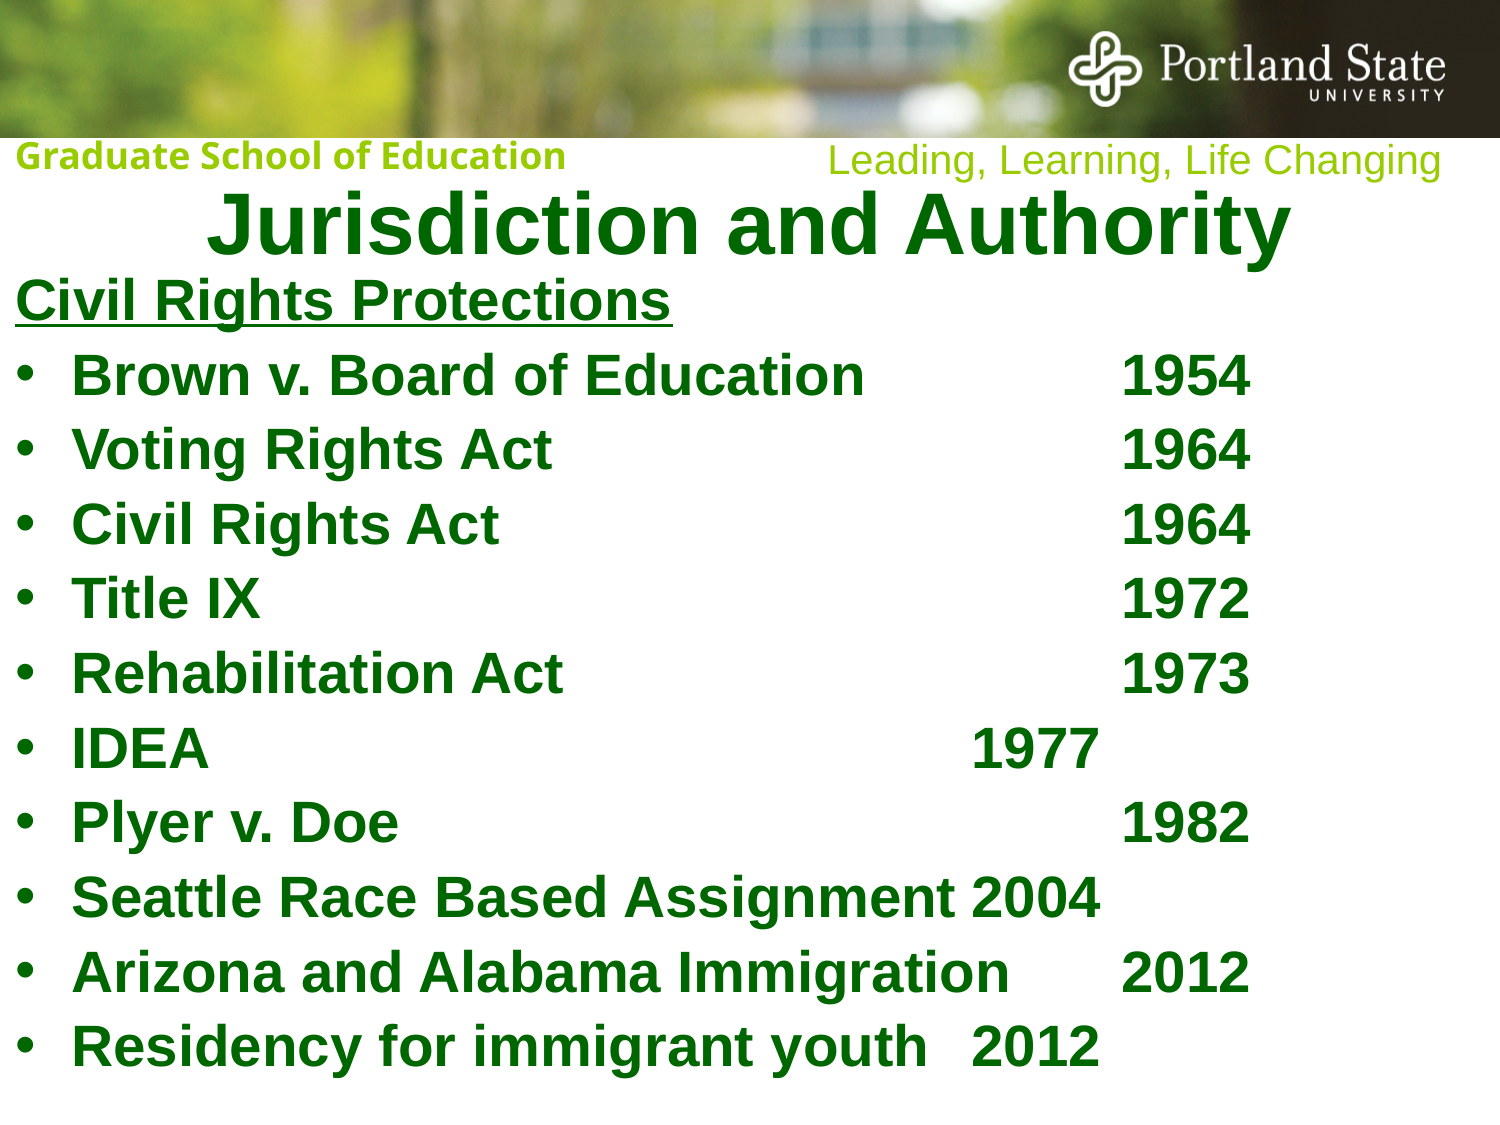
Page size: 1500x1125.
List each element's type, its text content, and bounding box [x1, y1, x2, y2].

list Civil Rights Protections Brown v. Board of Education 1954 Voting Rights Act 1964 Civil Rights Act 1964 Title IX 1972 Rehabilitation Act 1973 IDEA 1977 Plyer v. Doe 1982 Seattle Race Based Assignment 2004 Arizona and Alabama Immigration 2012 Residency for immigrant youth 2012 [0, 262, 1476, 1125]
title Jurisdiction and Authority [0, 190, 1500, 263]
